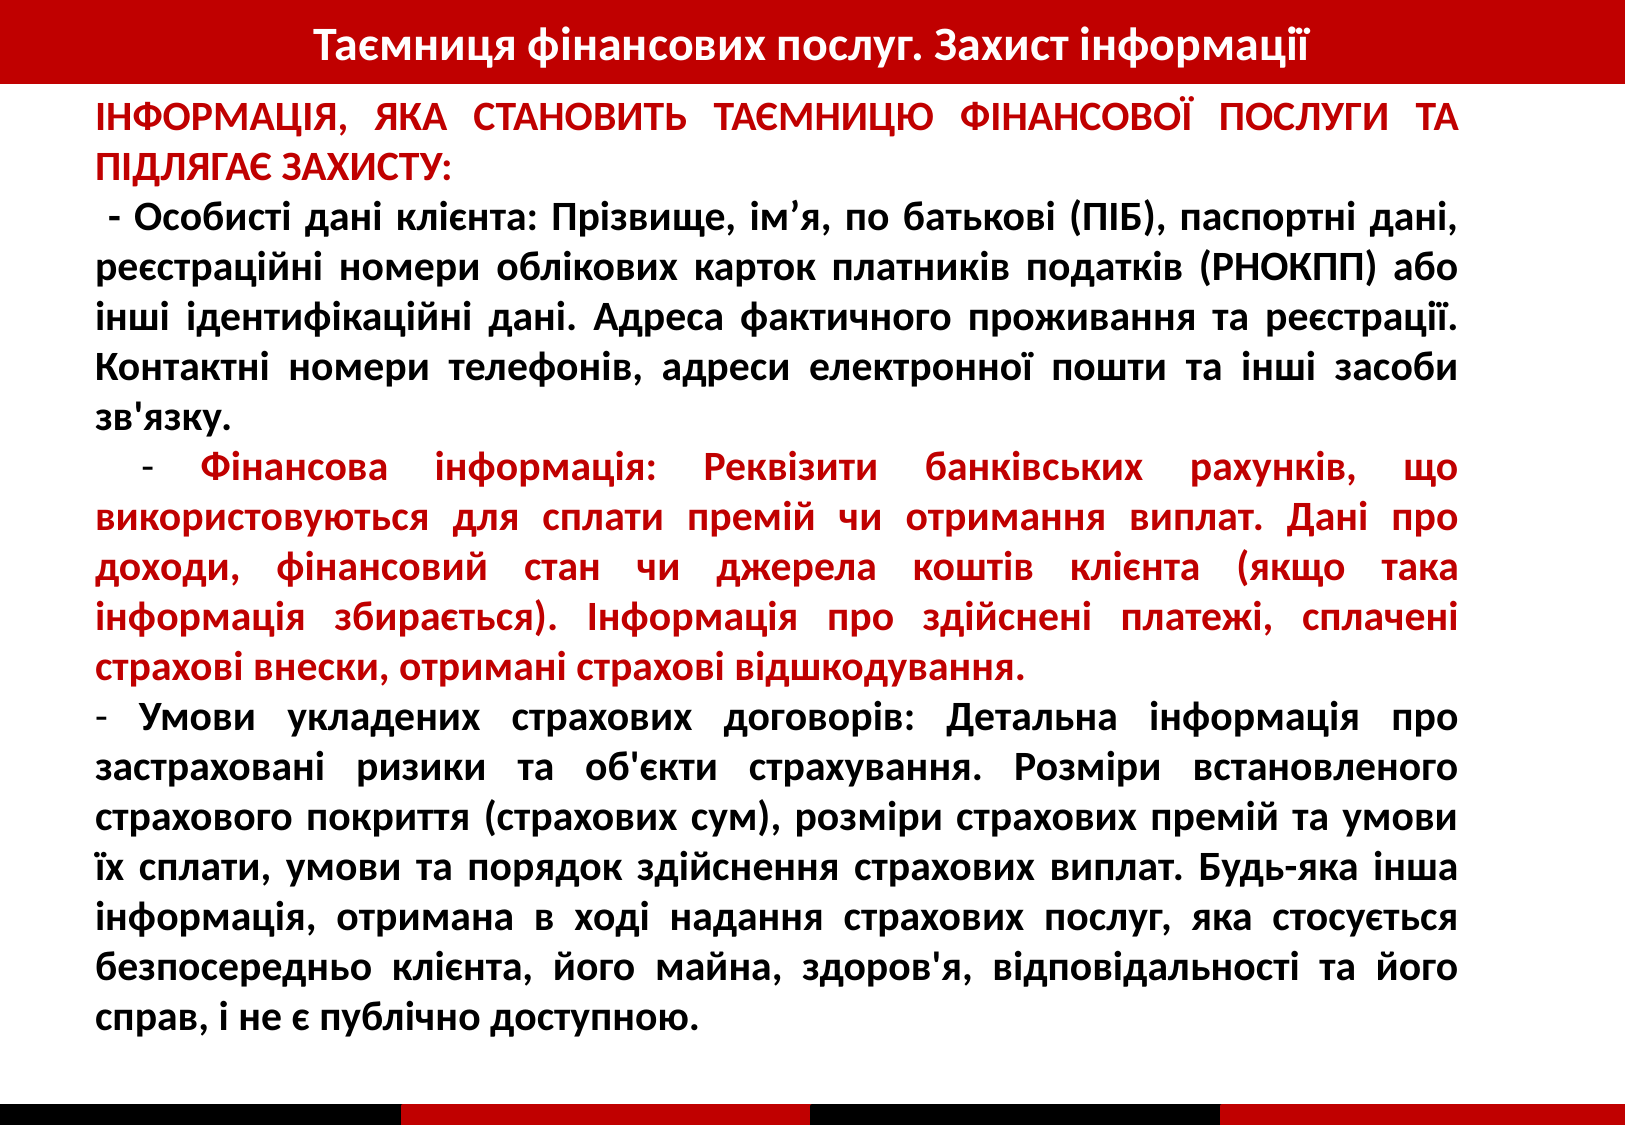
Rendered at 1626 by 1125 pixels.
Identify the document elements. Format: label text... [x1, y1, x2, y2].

text_box [401, 1104, 810, 1125]
text_box Таємниця фінансових послуг. Захист інформації [0, 0, 1625, 84]
text_box [0, 1104, 401, 1125]
text_box [810, 1104, 1220, 1125]
text_box [1220, 1104, 1625, 1125]
text_box ІНФОРМАЦІЯ, ЯКА СТАНОВИТЬ ТАЄМНИЦЮ ФІНАНСОВОЇ ПОСЛУГИ ТА ПІДЛЯГАЄ ЗАХИСТУ: - Особисті дані клієнта: Прізвище, ім’я, по батькові (ПІБ), паспортні дані, реєстраційні номери облікових карток платників податків (РНОКПП) або інші ідентифікаційні дані. Адреса фактичного проживання та реєстрації. Контактні номери телефонів, адреси електронної пошти та інші засоби зв'язку. - Фінансова інформація: Реквізити банківських рахунків, що використовуються для сплати премій чи отримання виплат. Дані про доходи, фінансовий стан чи джерела коштів клієнта (якщо така інформація збирається). Інформація про здійснені платежі, сплачені страхові внески, отримані страхові відшкодування. - Умови укладених страхових договорів: Детальна інформація про застраховані ризики та об'єкти страхування. Розміри встановленого страхового покриття (страхових сум), розміри страхових премій та умови їх сплати, умови та порядок здійснення страхових виплат. Будь-яка інша інформація, отримана в ході надання страхових послуг, яка стосується безпосередньо клієнта, його майна, здоров'я, відповідальності та його справ, і не є публічно доступною. [80, 81, 1474, 1047]
